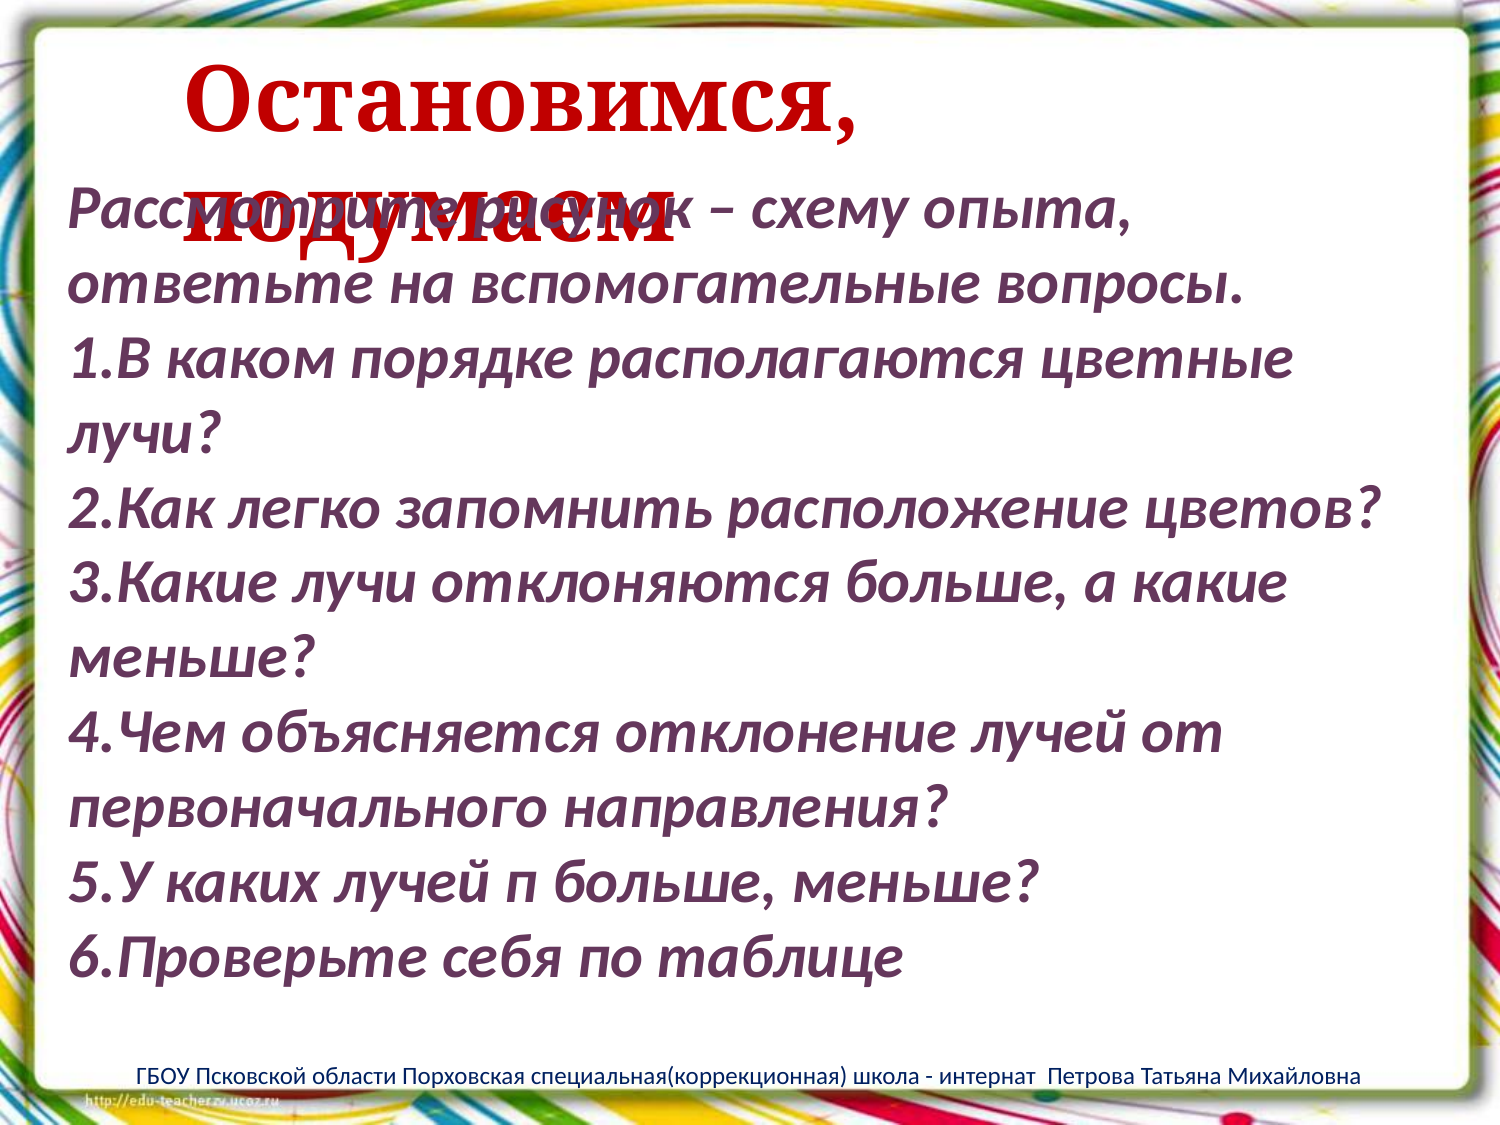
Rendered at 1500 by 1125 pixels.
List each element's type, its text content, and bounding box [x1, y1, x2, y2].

picture [0, 0, 1500, 1125]
footer ГБОУ Псковской области Порховская специальная(коррекционная) школа - интернат Петрова Татьяна Михайловна [29, 1042, 1471, 1106]
text_box Остановимся, подумаем [167, 32, 1294, 158]
text_box Рассмотрите рисунок – схему опыта, ответьте на вспомогательные вопросы. 1.В каком порядке располагаются цветные лучи? 2.Как легко запомнить расположение цветов? 3.Какие лучи отклоняются больше, а какие меньше? 4.Чем объясняется отклонение лучей от первоначального направления? 5.У каких лучей п больше, меньше? 6.Проверьте себя по таблице [53, 158, 1447, 998]
